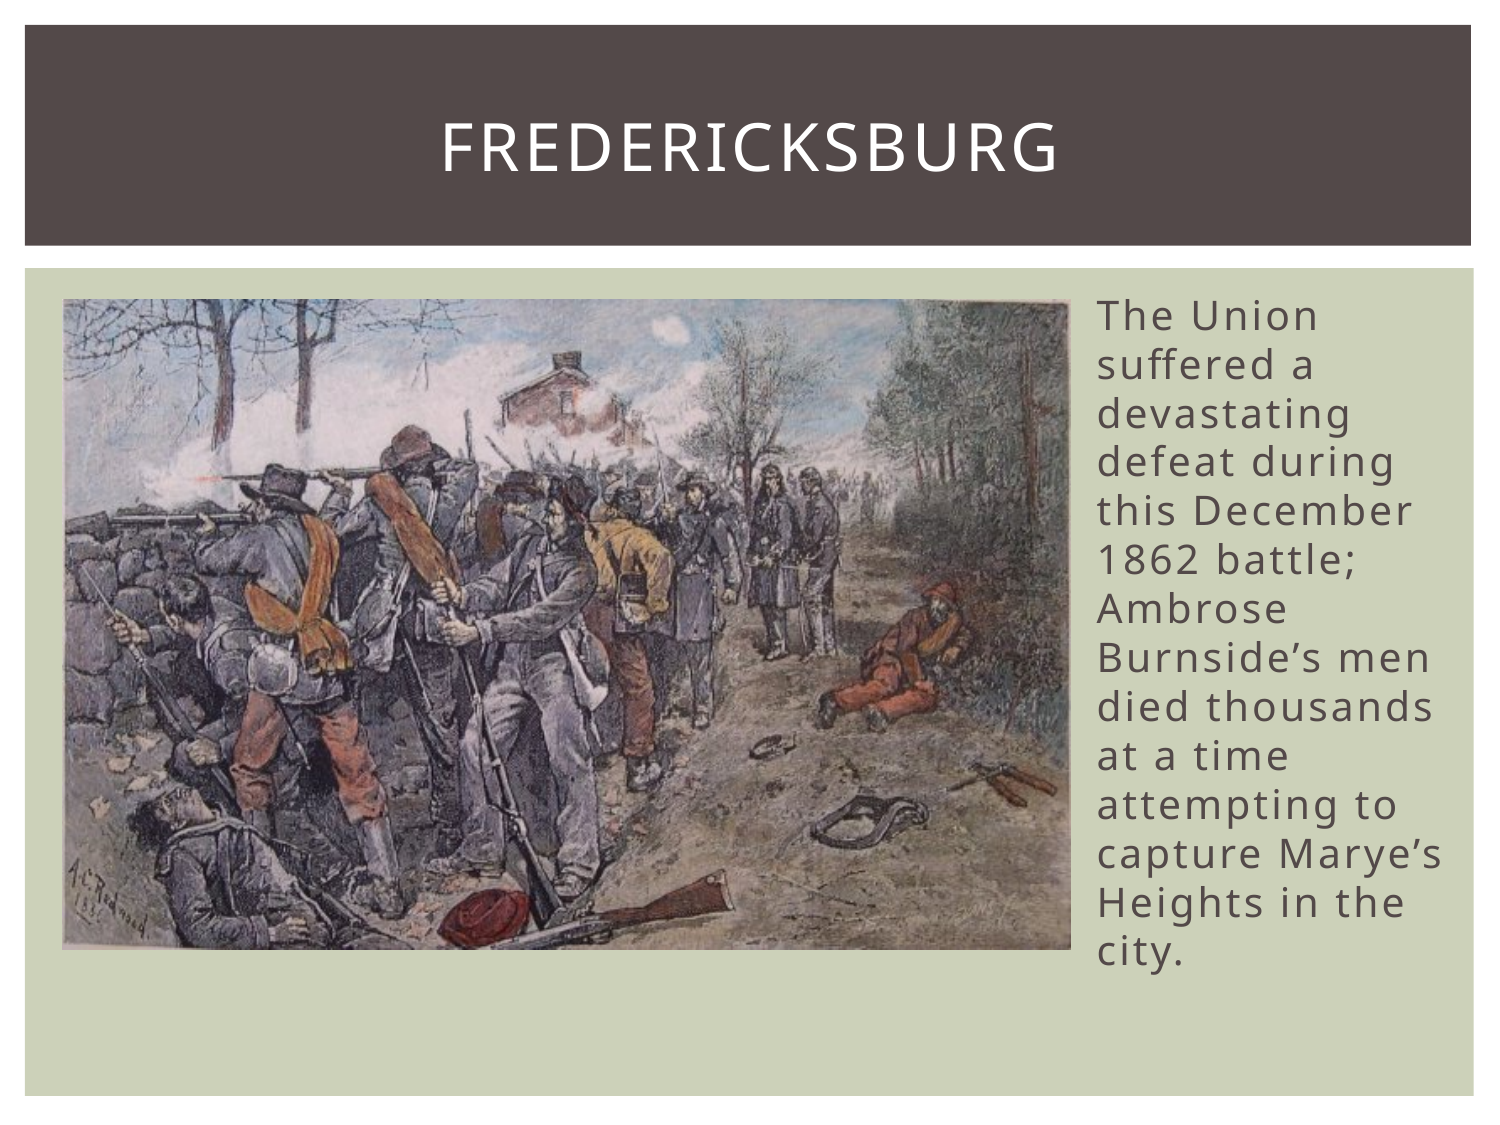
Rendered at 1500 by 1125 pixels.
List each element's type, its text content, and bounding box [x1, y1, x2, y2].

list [62, 299, 1071, 951]
list The Union suffered a devastating defeat during this December 1862 battle; Ambrose Burnside’s men died thousands at a time attempting to capture Marye’s Heights in the city. [1074, 281, 1463, 1005]
title Fredericksburg [62, 58, 1438, 232]
